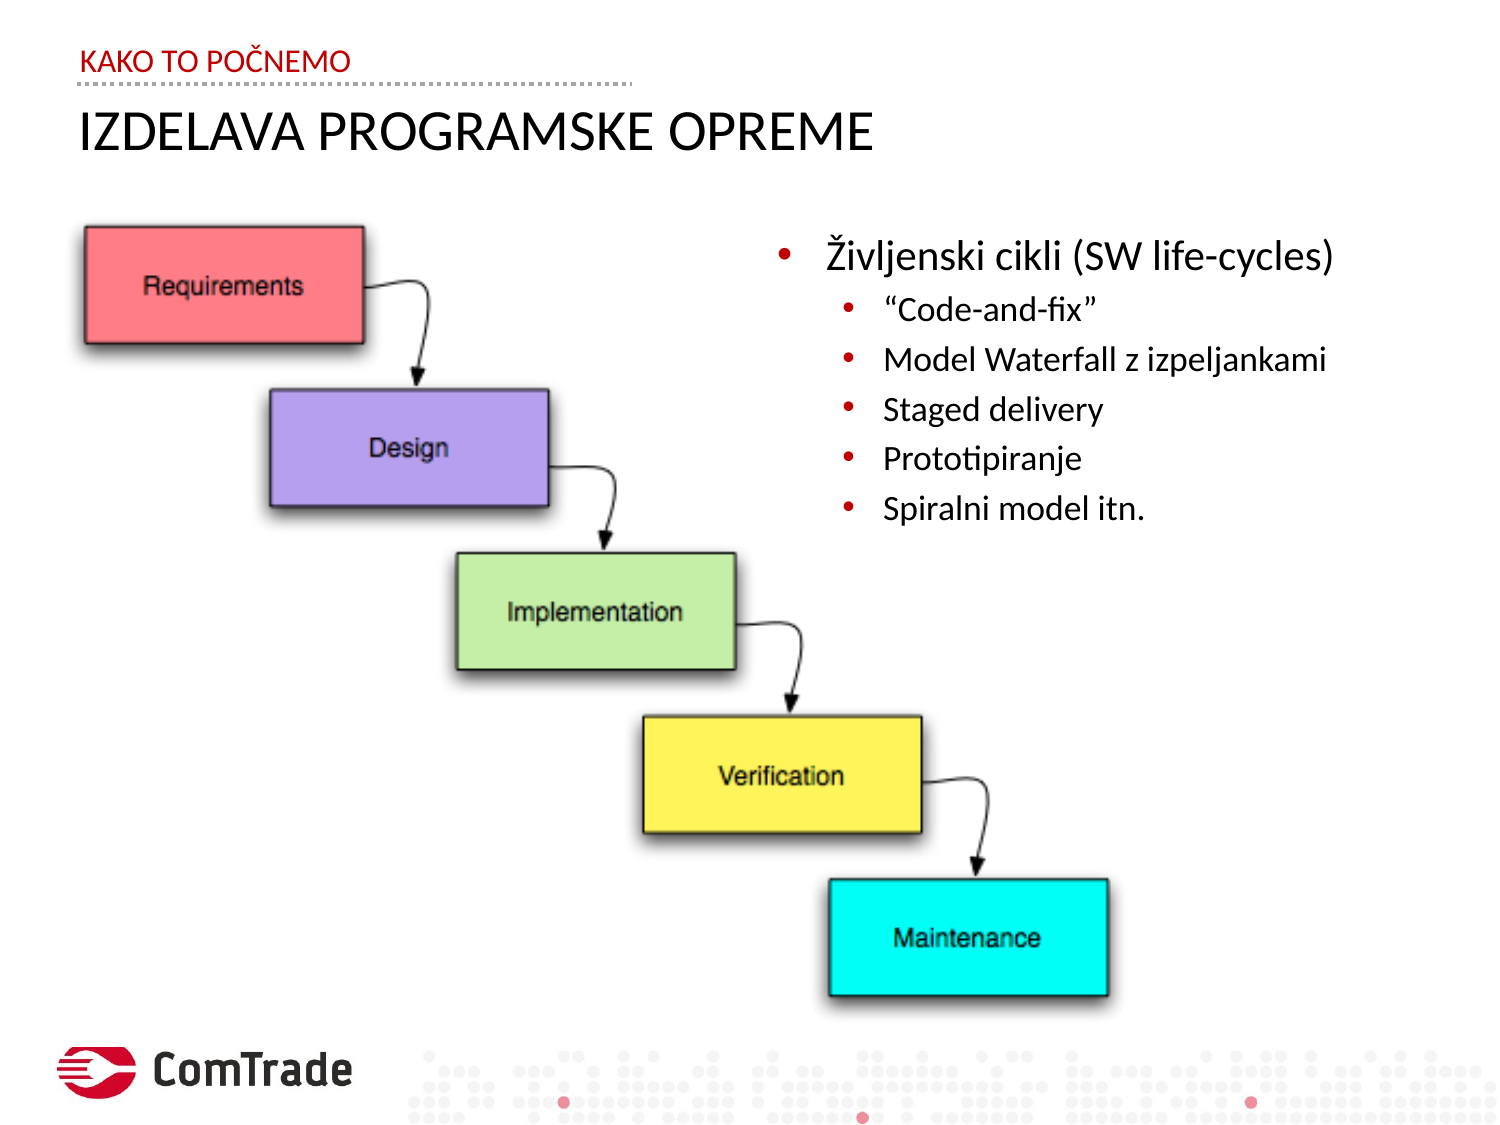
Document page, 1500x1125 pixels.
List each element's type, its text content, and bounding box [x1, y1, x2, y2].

list Življenski cikli (SW life-cycles) “Code-and-fix” Model Waterfall z izpeljankami Staged delivery Prototipiranje Spiralni model itn. [1156, 219, 1471, 539]
picture [0, 0, 1500, 1125]
title IZDELAVA PROGRAMSKE OPREME [63, 34, 1424, 220]
text_box KAKO TO POČNEMO [64, 0, 1430, 183]
